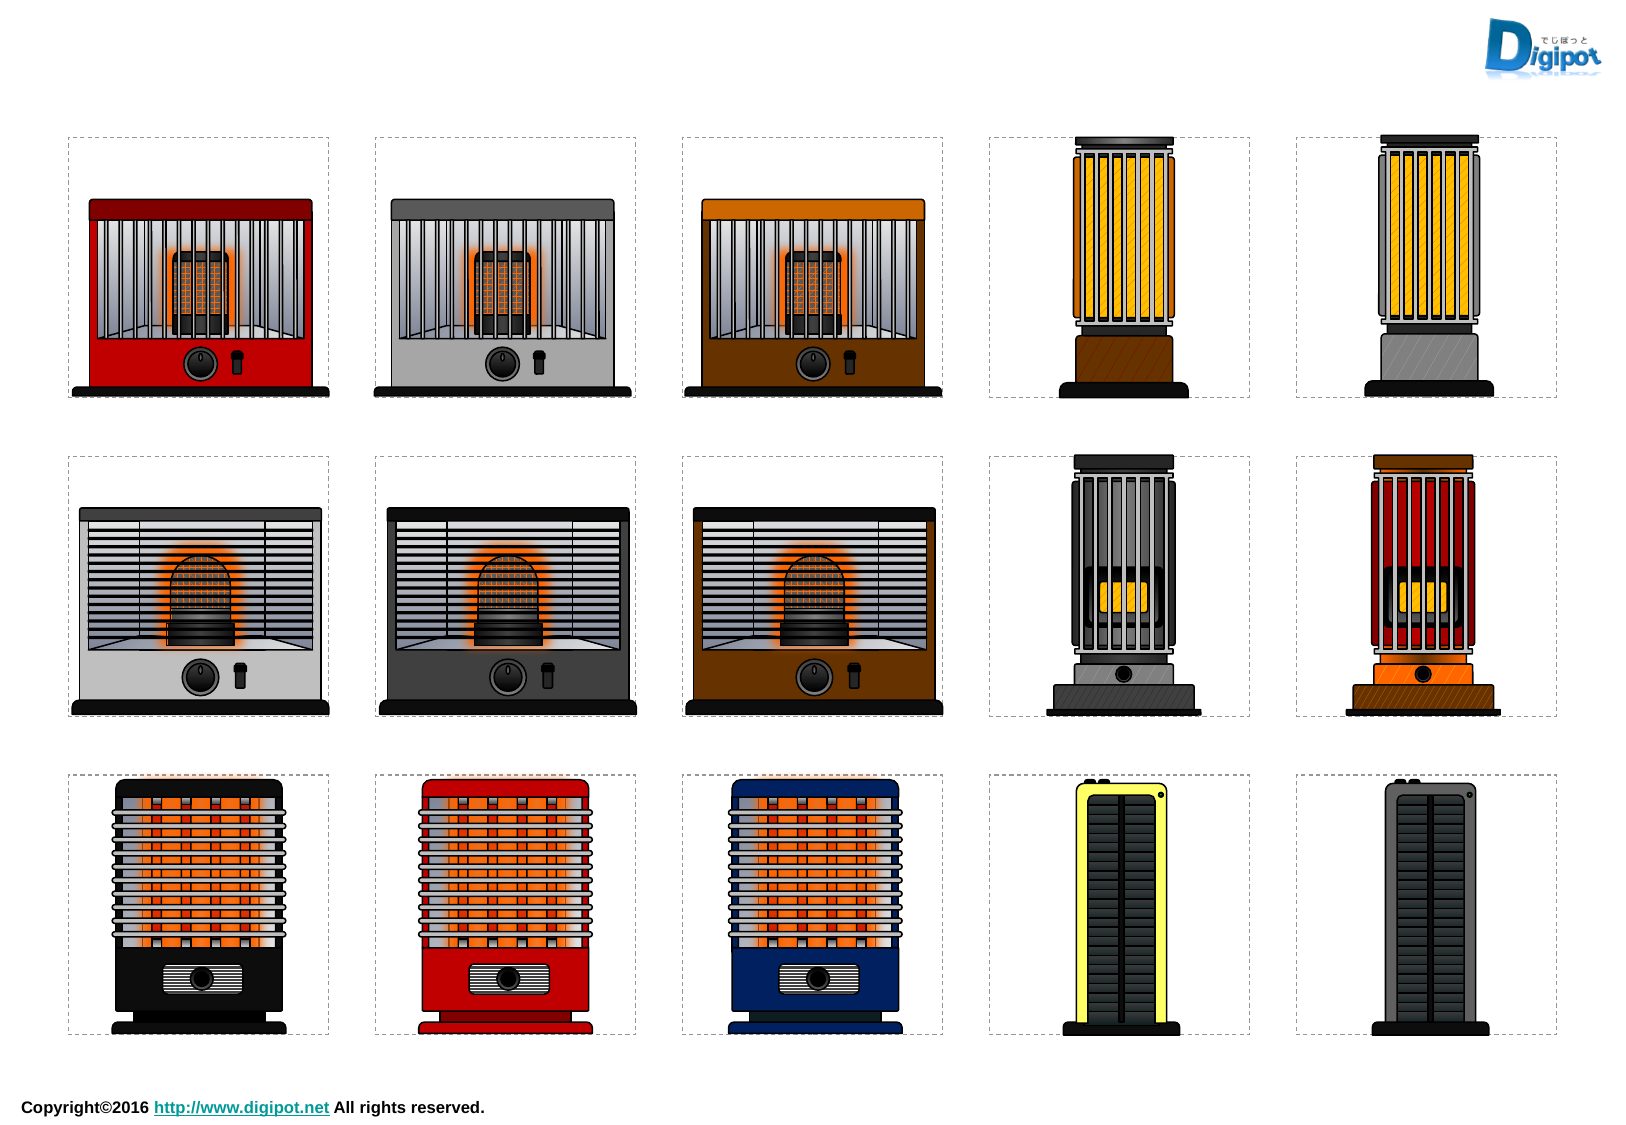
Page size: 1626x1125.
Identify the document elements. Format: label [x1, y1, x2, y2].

text_box [111, 779, 287, 1034]
text_box [379, 507, 637, 715]
text_box [1059, 137, 1189, 398]
text_box [72, 198, 330, 397]
text_box [1364, 135, 1494, 397]
text_box [685, 507, 943, 715]
text_box [1063, 779, 1180, 1036]
text_box [374, 198, 632, 397]
text_box [684, 198, 942, 397]
text_box [1046, 454, 1201, 716]
picture [1485, 18, 1602, 82]
text_box [1346, 454, 1501, 716]
text_box [418, 779, 593, 1034]
text_box [71, 507, 330, 715]
text_box [728, 779, 903, 1034]
text_box [1372, 779, 1489, 1036]
